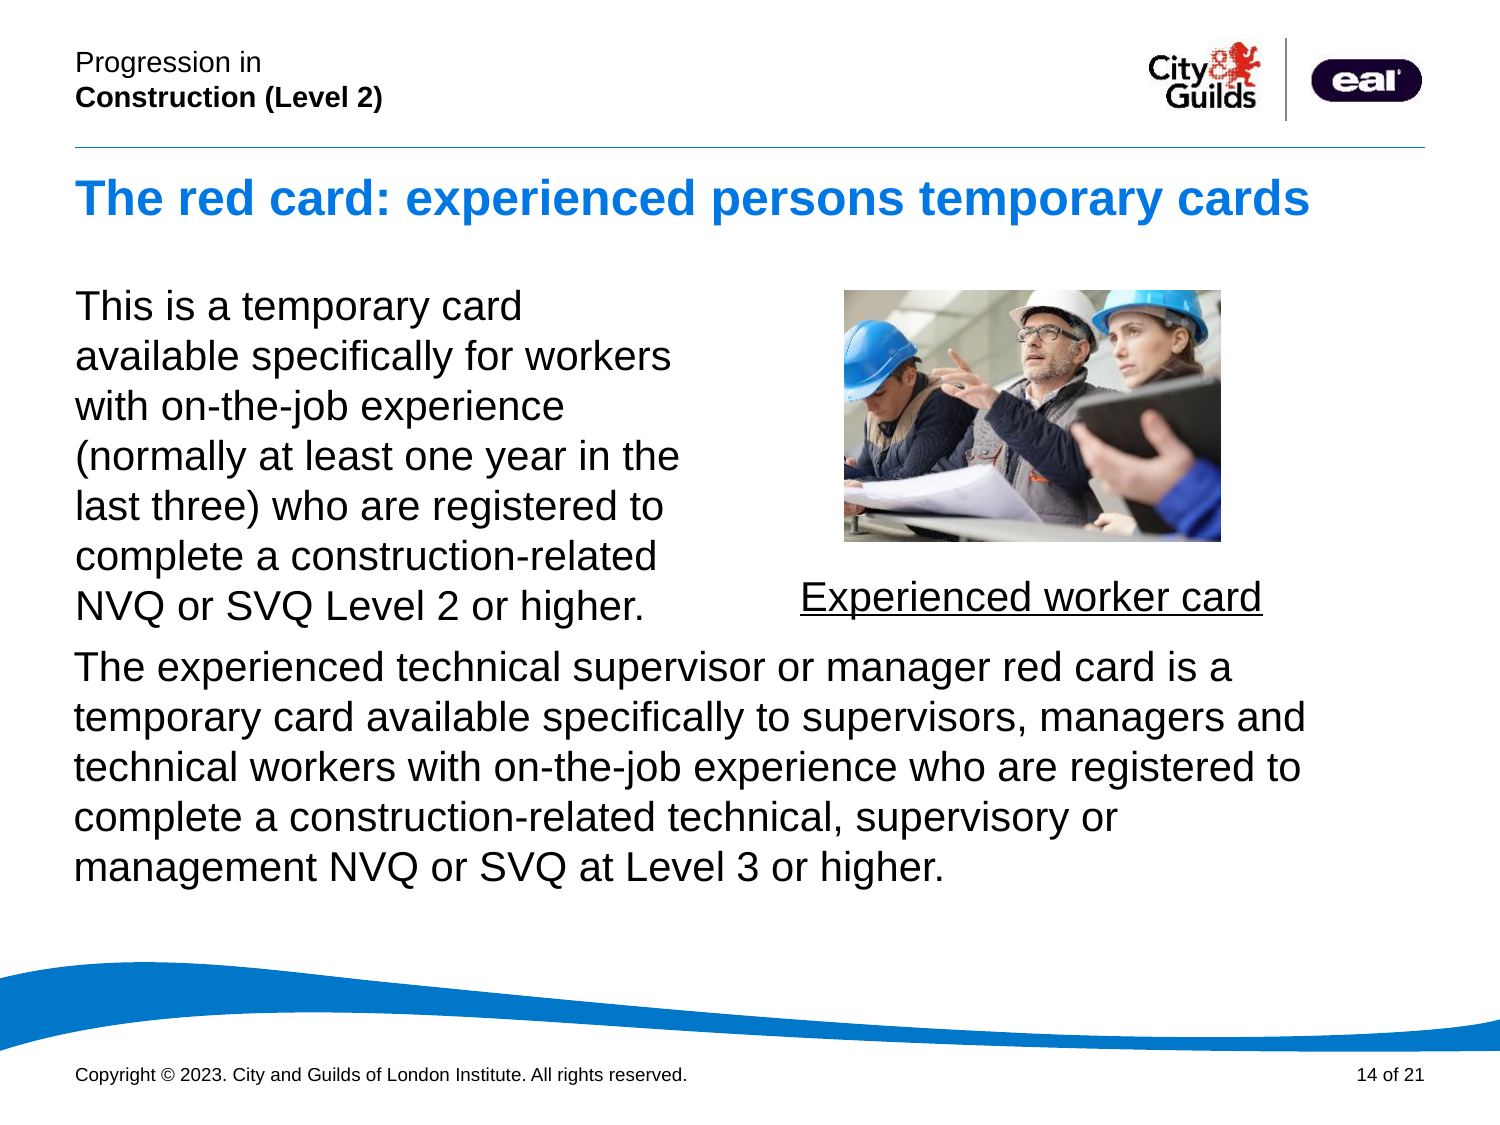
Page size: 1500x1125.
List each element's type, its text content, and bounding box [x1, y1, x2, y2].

list The experienced technical supervisor or manager red card is a temporary card available specifically to supervisors, managers and technical workers with on-the-job experience who are registered to complete a construction-related technical, supervisory or management NVQ or SVQ at Level 3 or higher. [73, 639, 1350, 1052]
text_box This is a temporary card available specifically for workers with on-the-job experience (normally at least one year in the last three) who are registered to complete a construction-related NVQ or SVQ Level 2 or higher. [74, 278, 691, 749]
text_box Experienced worker card [785, 562, 1500, 628]
picture [844, 290, 1222, 543]
title The red card: experienced persons temporary cards [74, 165, 1426, 229]
picture [1149, 38, 1422, 121]
